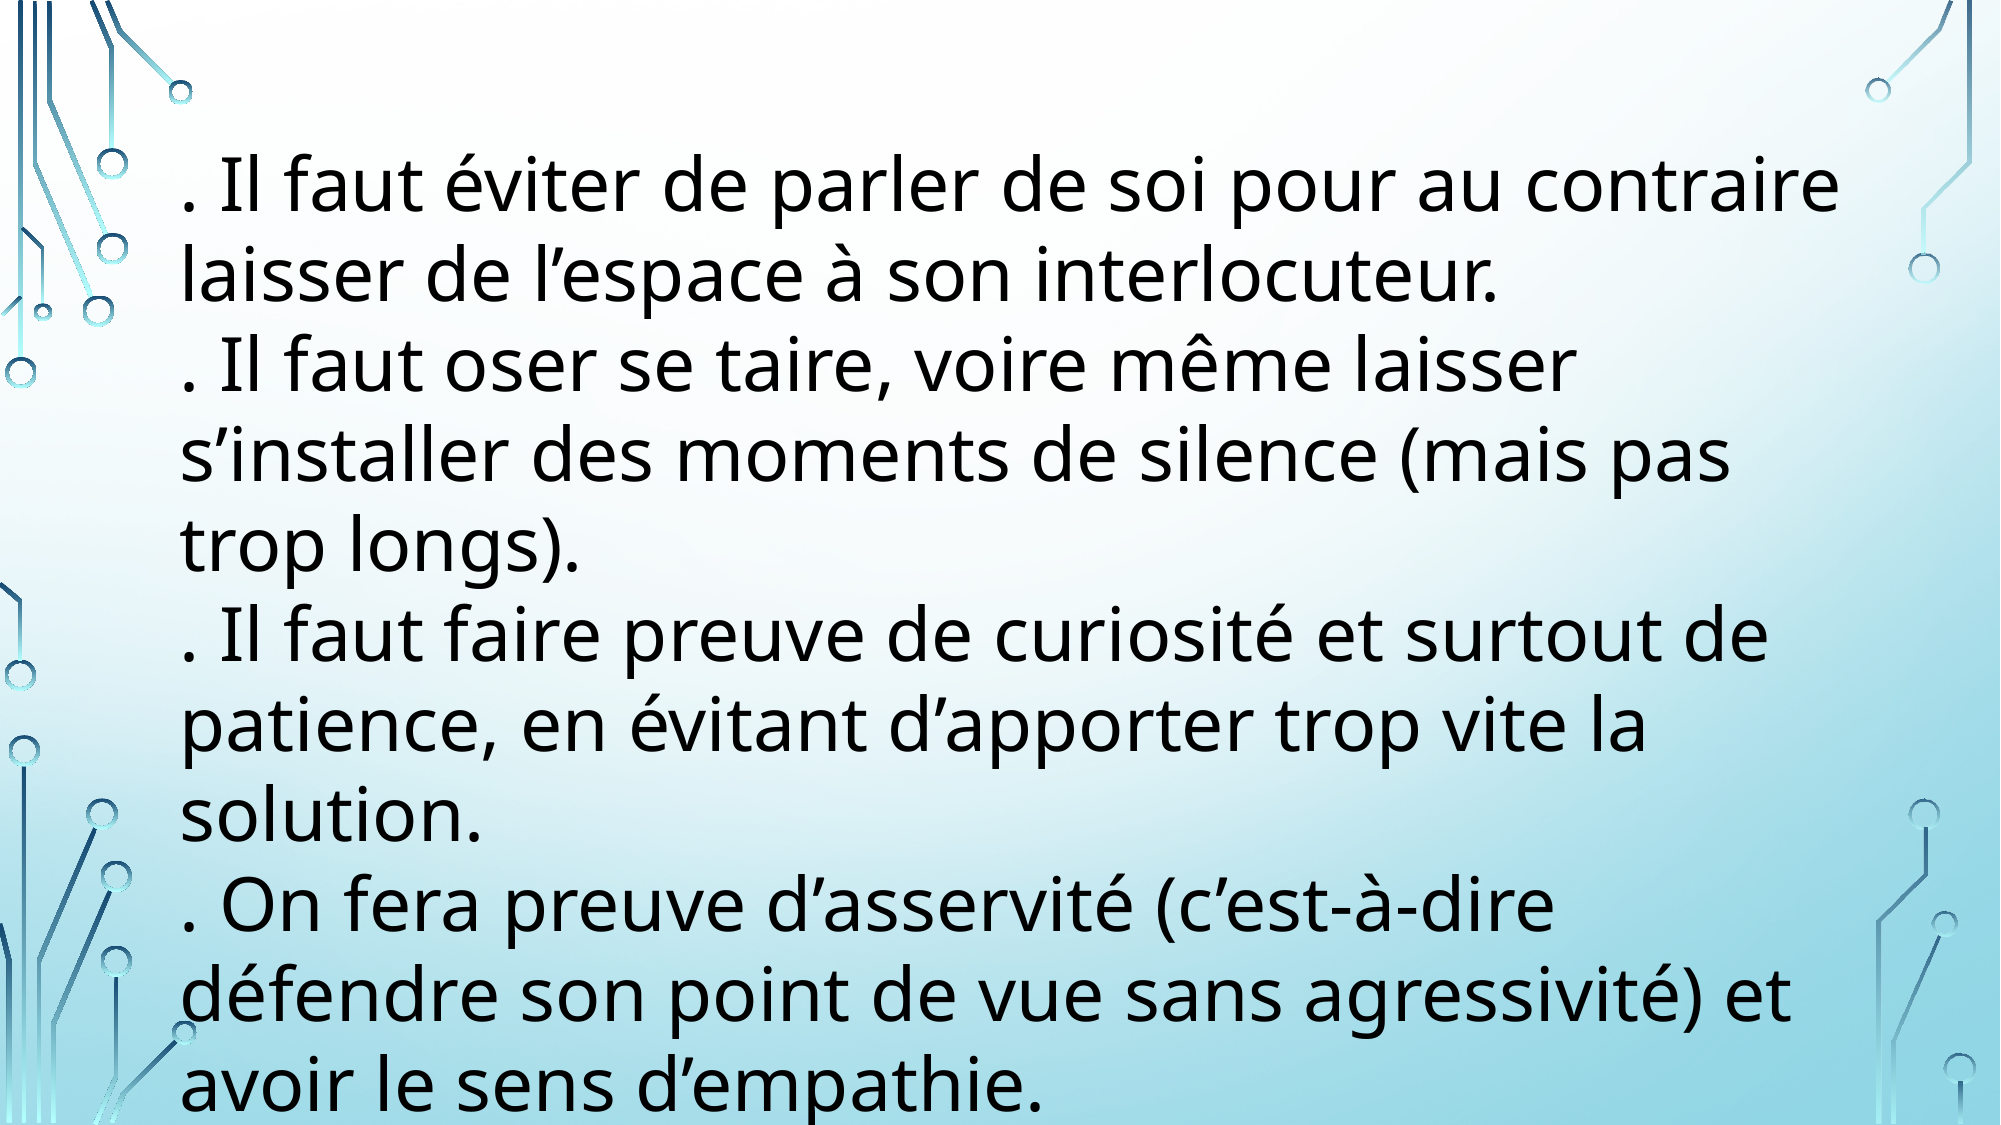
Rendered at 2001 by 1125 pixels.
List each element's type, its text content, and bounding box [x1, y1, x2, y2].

text_box . Il faut éviter de parler de soi pour au contraire laisser de l’espace à son interlocuteur. . Il faut oser se taire, voire même laisser s’installer des moments de silence (mais pas trop longs). . Il faut faire preuve de curiosité et surtout de patience, en évitant d’apporter trop vite la solution. . On fera preuve d’asservité (c’est-à-dire défendre son point de vue sans agressivité) et avoir le sens d’empathie. [164, 128, 1876, 1125]
